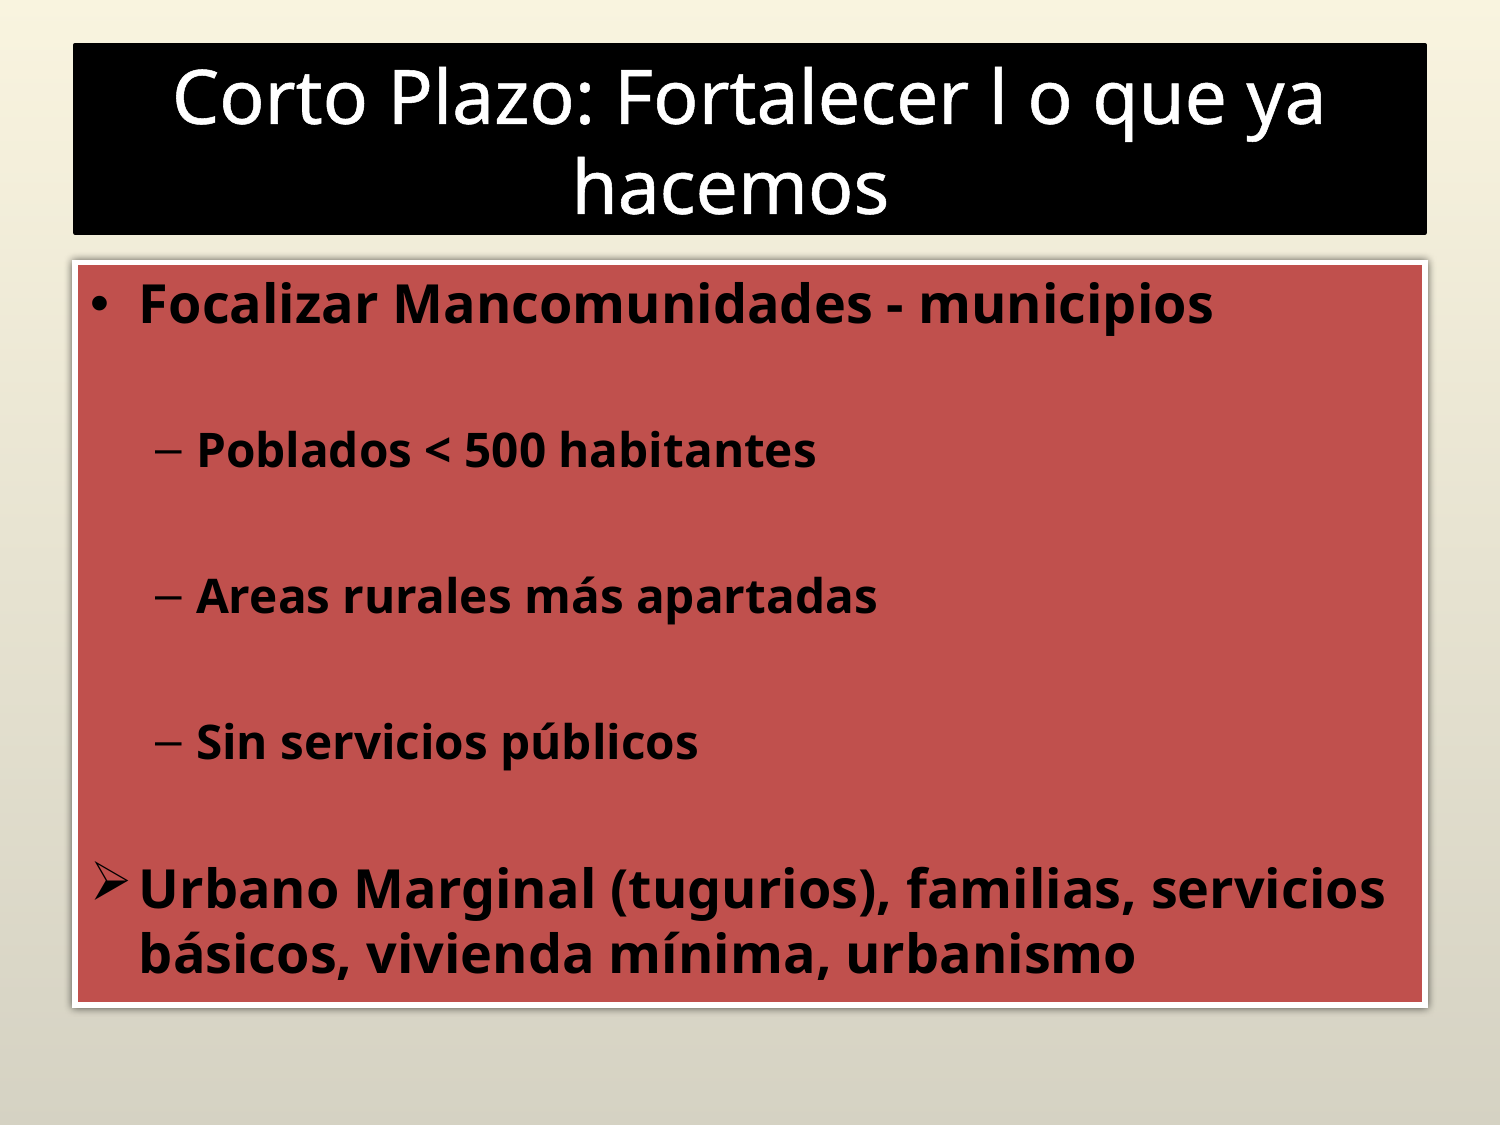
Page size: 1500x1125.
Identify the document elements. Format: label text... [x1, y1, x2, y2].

list Focalizar Mancomunidades - municipios Poblados < 500 habitantes Areas rurales más apartadas Sin servicios públicos Urbano Marginal (tugurios), familias, servicios básicos, vivienda mínima, urbanismo [72, 260, 1428, 1008]
title Corto Plazo: Fortalecer l o que ya hacemos [73, 43, 1427, 235]
